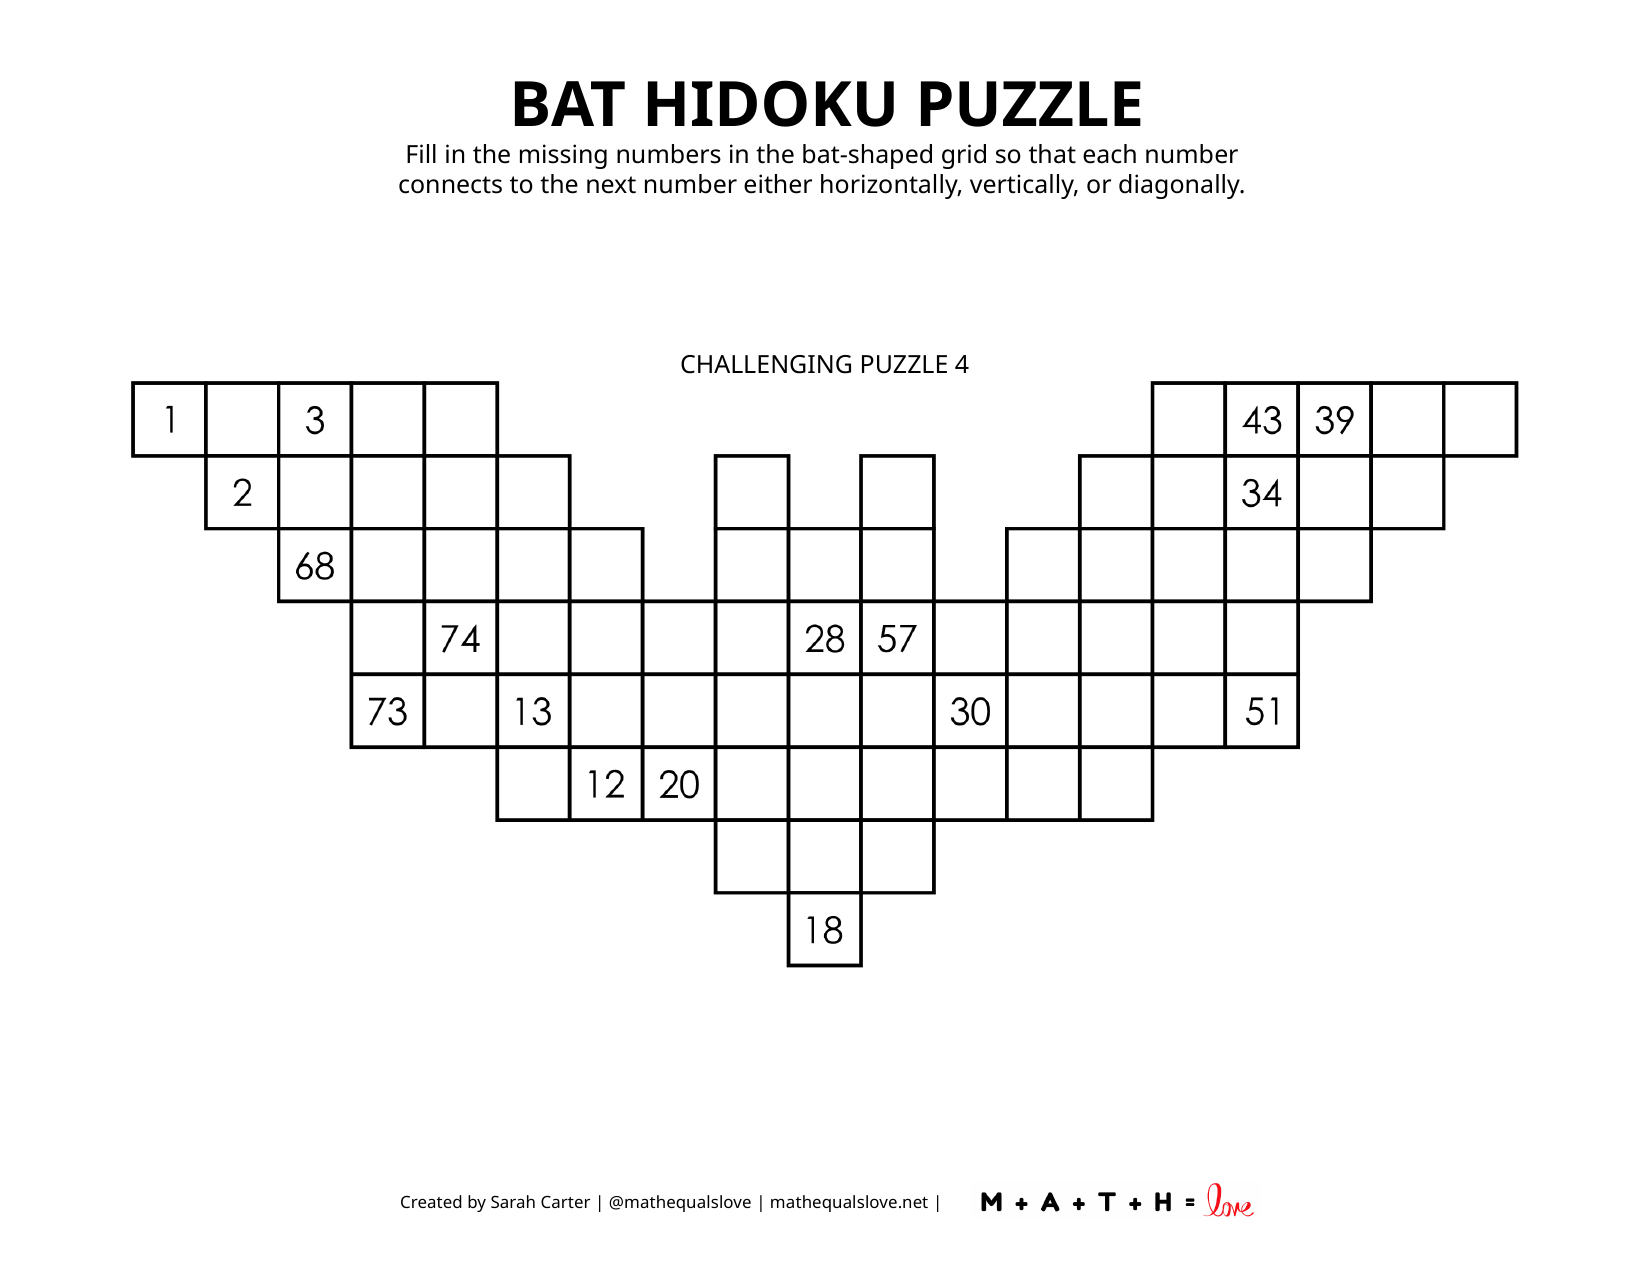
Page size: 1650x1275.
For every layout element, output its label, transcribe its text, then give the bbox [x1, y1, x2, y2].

text_box BAT HIDOKU PUZZLE [385, 56, 1269, 131]
picture [128, 378, 1520, 970]
text_box Created by Sarah Carter | @mathequalslove | mathequalslove.net | [385, 1184, 970, 1220]
text_box CHALLENGING PUZZLE 4 [187, 348, 1463, 378]
picture [970, 1180, 1262, 1221]
text_box Fill in the missing numbers in the bat-shaped grid so that each number connects to the next number either horizontally, vertically, or diagonally. [333, 131, 1319, 206]
